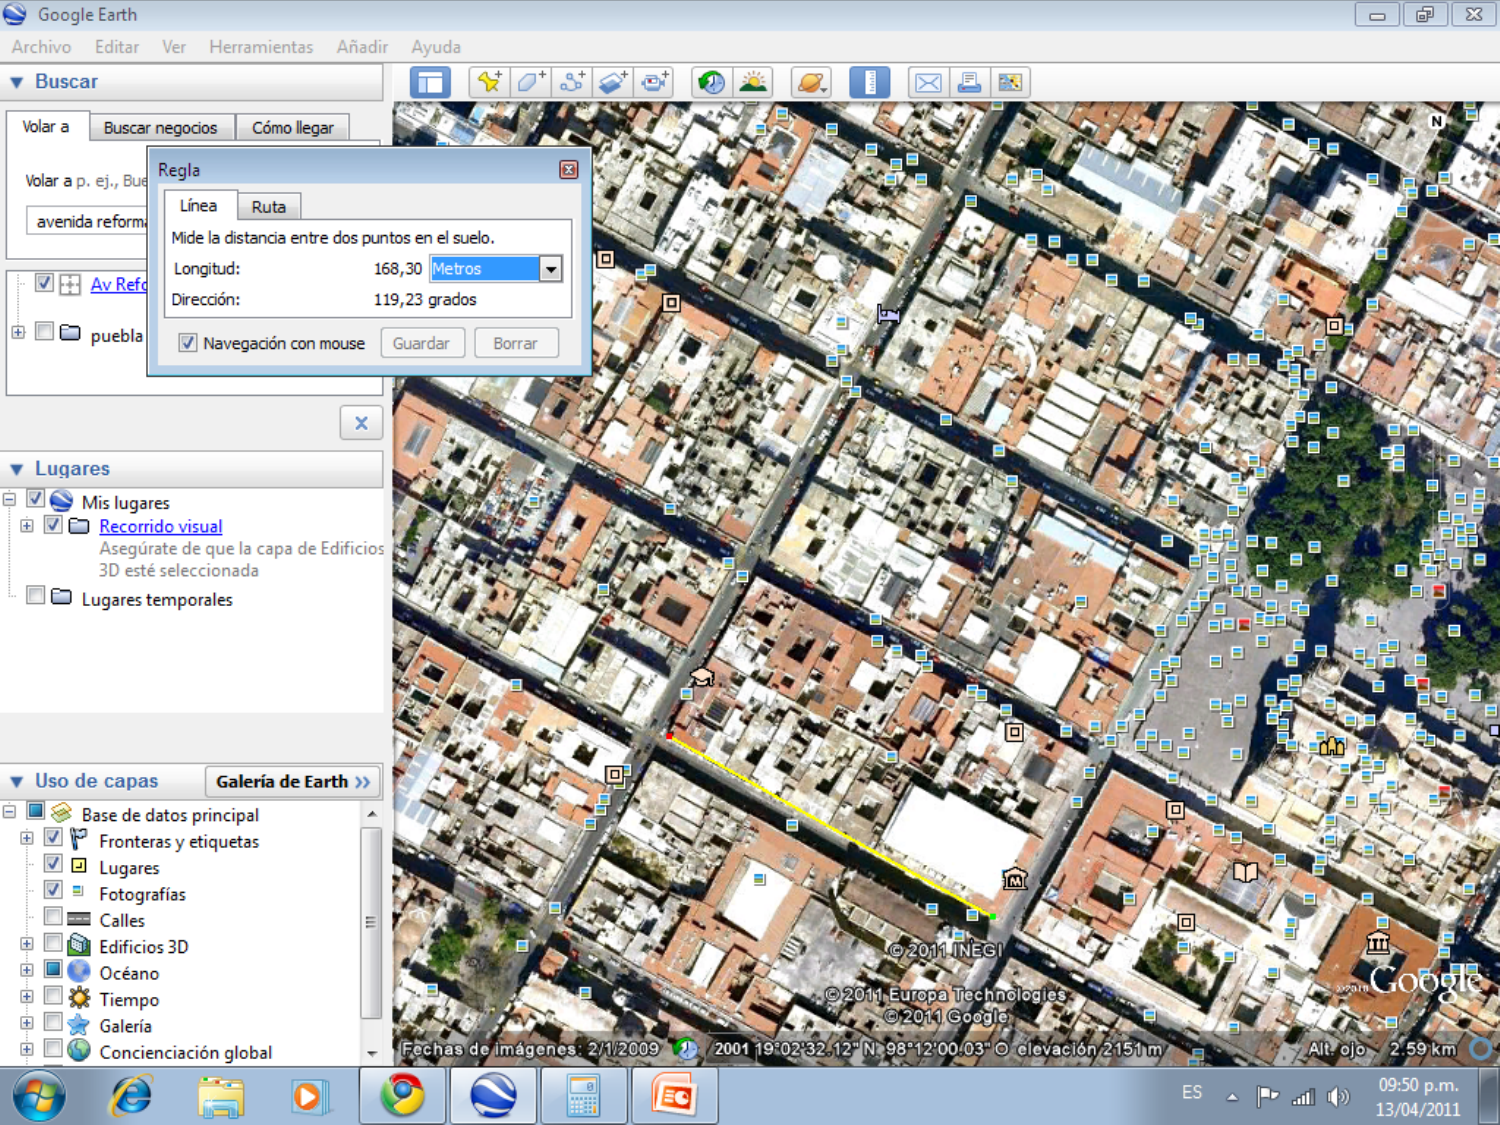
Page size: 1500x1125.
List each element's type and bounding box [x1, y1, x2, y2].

list [0, 0, 1500, 1125]
